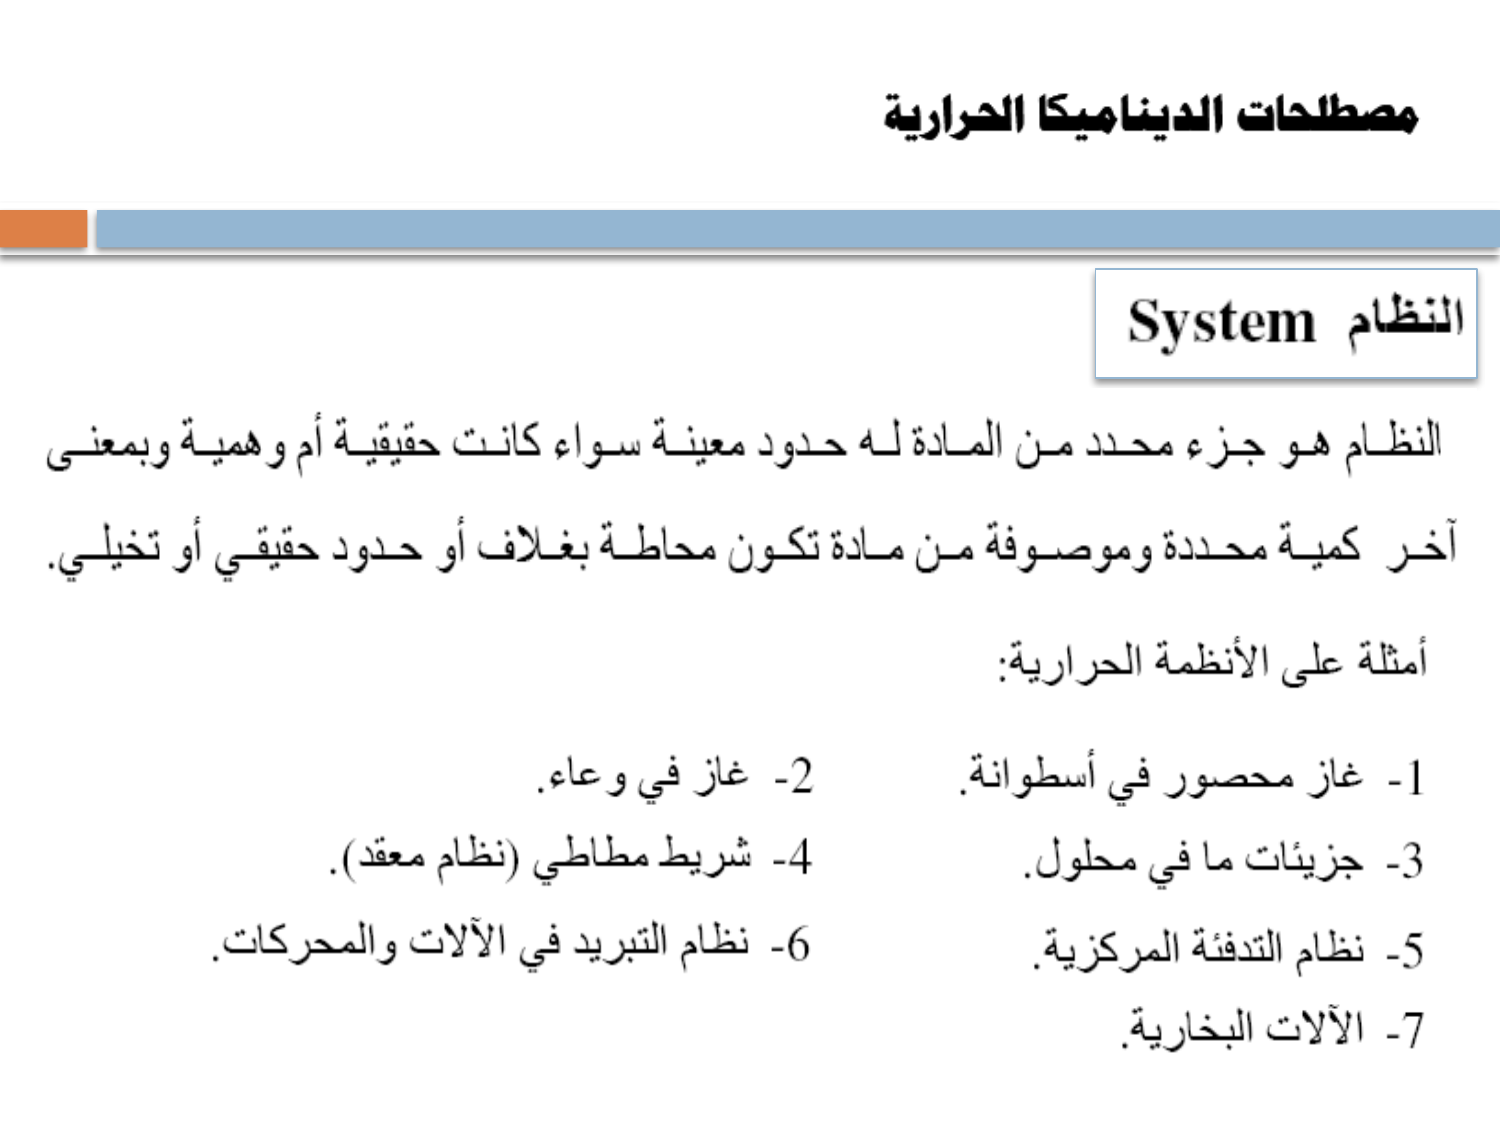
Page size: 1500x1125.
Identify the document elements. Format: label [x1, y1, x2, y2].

picture [855, 69, 1431, 173]
picture [17, 387, 1477, 1102]
picture [1095, 269, 1477, 378]
